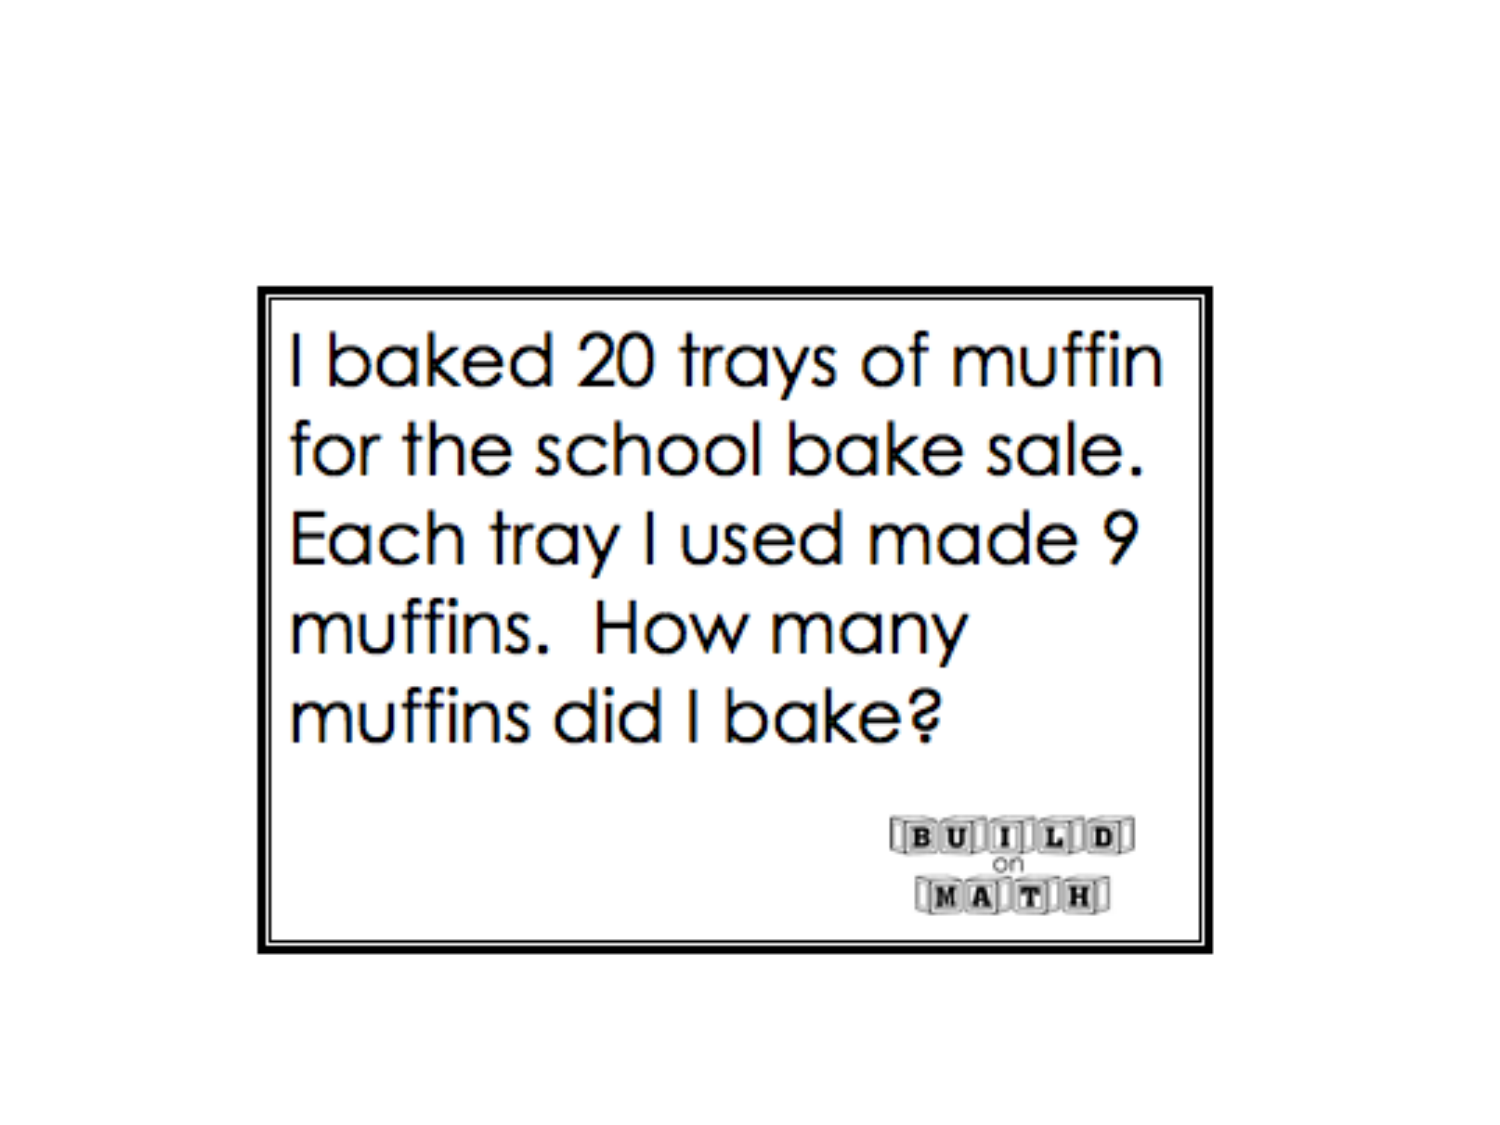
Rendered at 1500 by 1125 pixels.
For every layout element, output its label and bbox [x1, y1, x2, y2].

list [74, 262, 1426, 1006]
